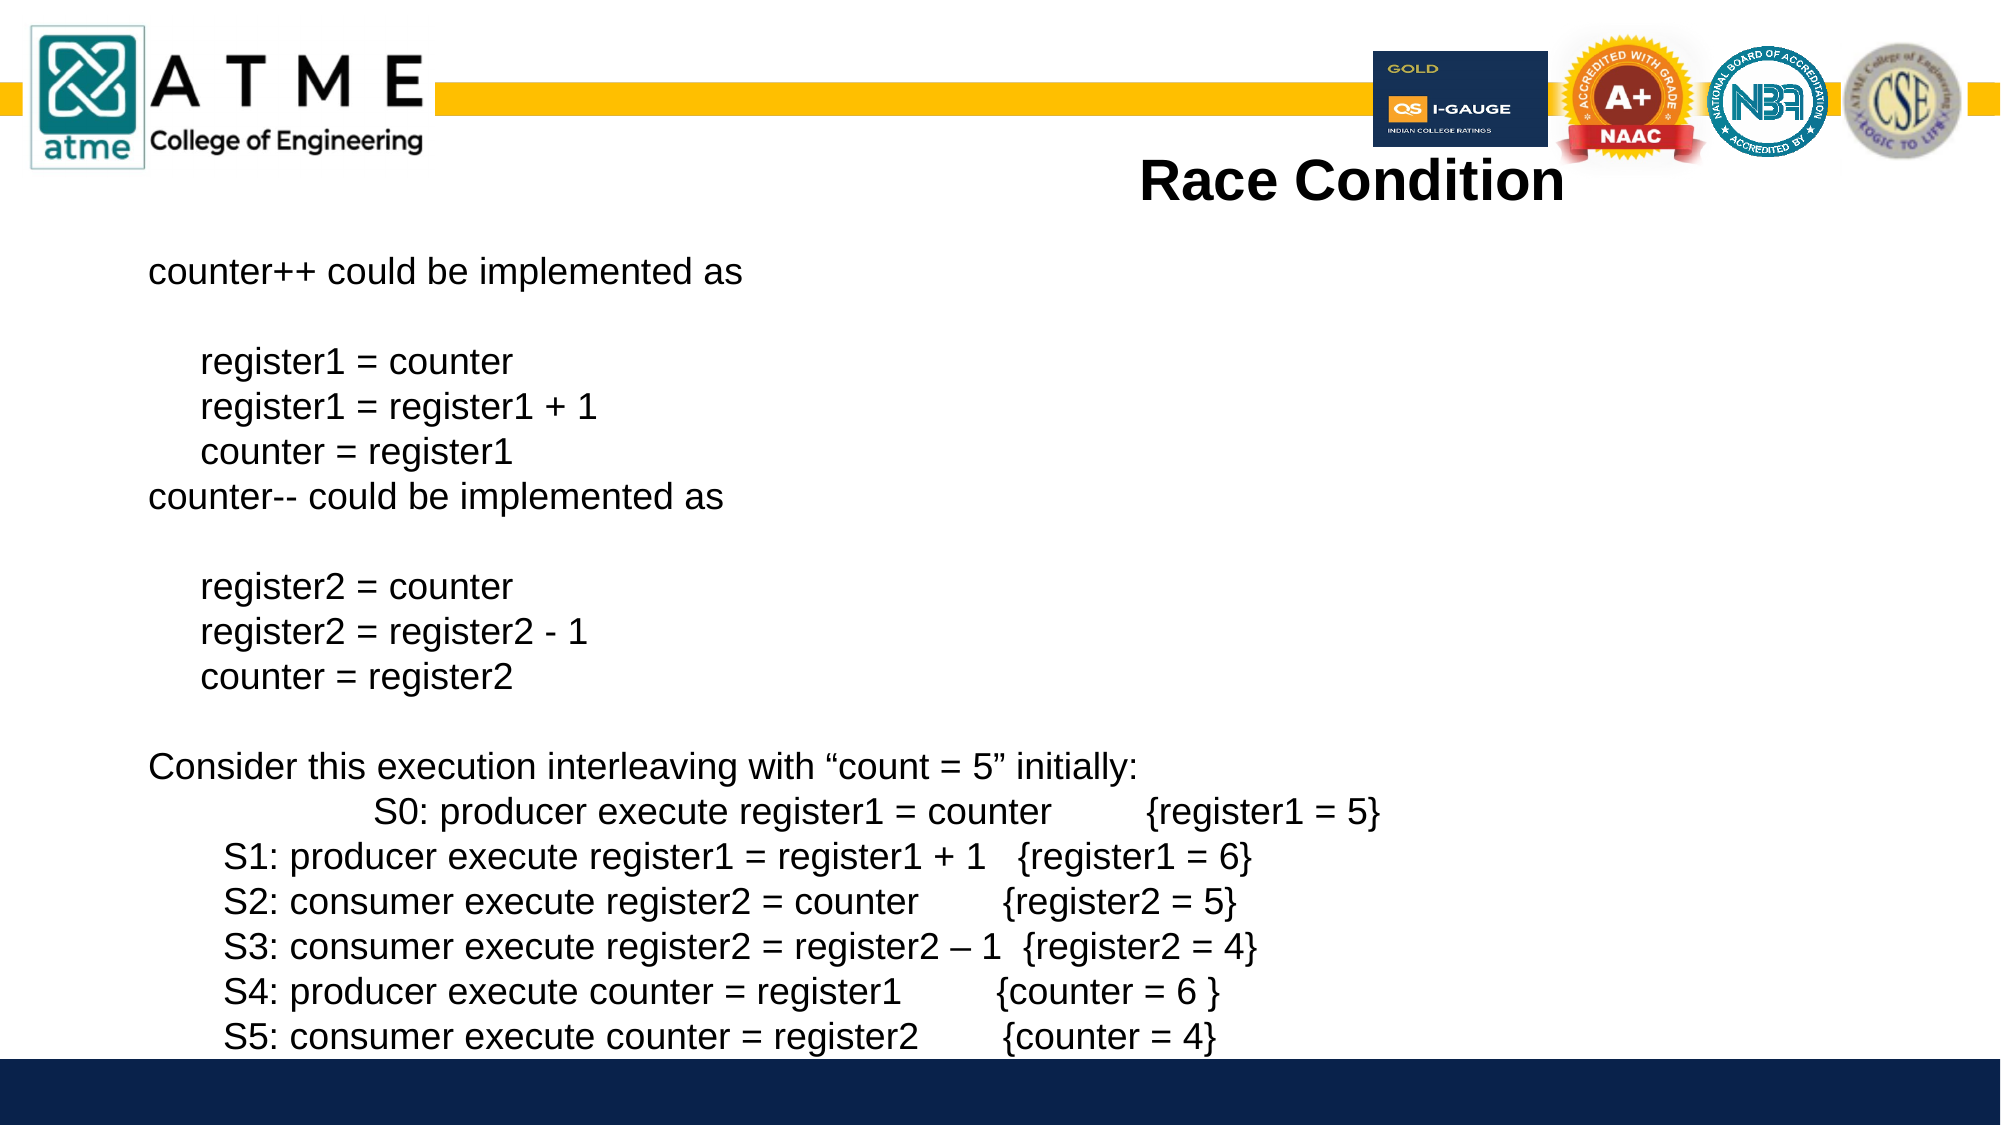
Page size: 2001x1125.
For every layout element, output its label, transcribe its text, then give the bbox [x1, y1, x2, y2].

picture [0, 1059, 2001, 1125]
text_box counter++ could be implemented as register1 = counter register1 = register1 + 1 counter = register1 counter-- could be implemented as register2 = counter register2 = register2 - 1 counter = register2 Consider this execution interleaving with “count = 5” initially: S0: producer execute register1 = counter {register1 = 5} S1: producer execute register1 = register1 + 1 {register1 = 6} S2: consumer execute register2 = counter {register2 = 5} S3: consumer execute register2 = register2 – 1 {register2 = 4} S4: producer execute counter = register1 {counter = 6 } S5: consumer execute counter = register2 {counter = 4} [133, 239, 1397, 1110]
text_box Race Condition [1124, 135, 1582, 220]
picture [22, 15, 435, 178]
picture [1373, 20, 1828, 180]
picture [1840, 26, 1968, 176]
